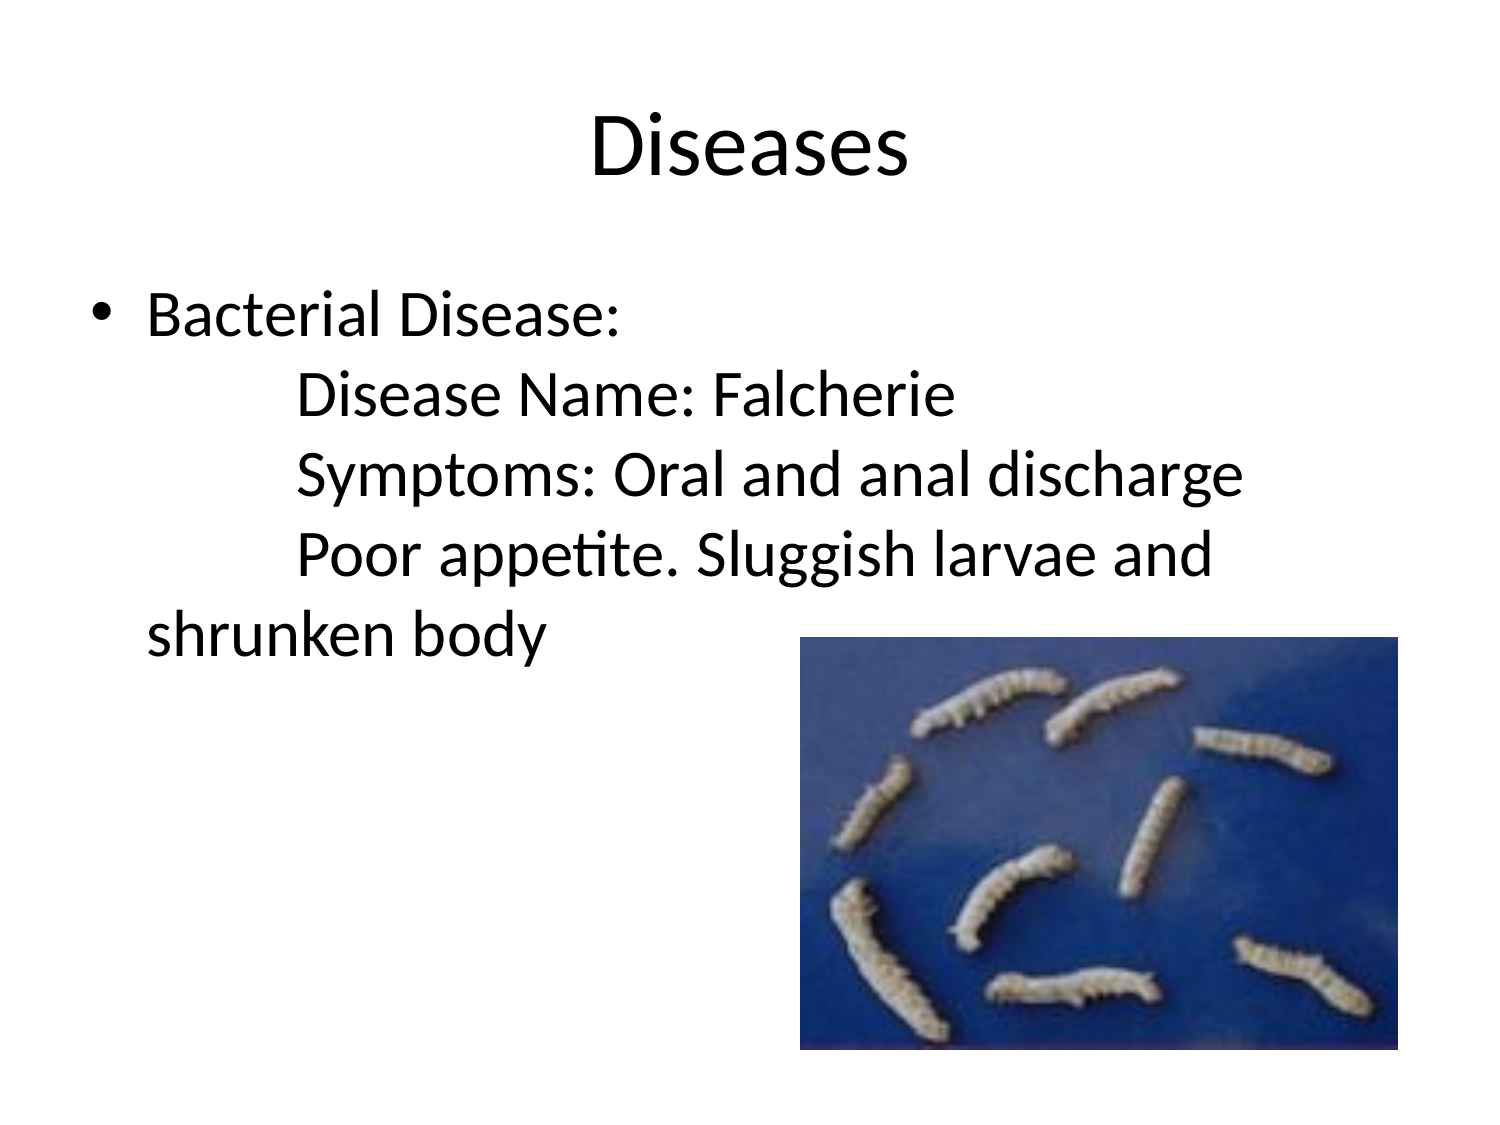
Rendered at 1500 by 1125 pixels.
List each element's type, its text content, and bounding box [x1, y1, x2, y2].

title Diseases [75, 45, 1425, 233]
list Bacterial Disease: Disease Name: Falcherie Symptoms: Oral and anal discharge Poor appetite. Sluggish larvae and shrunken body [75, 262, 1425, 1005]
picture [799, 637, 1398, 1051]
